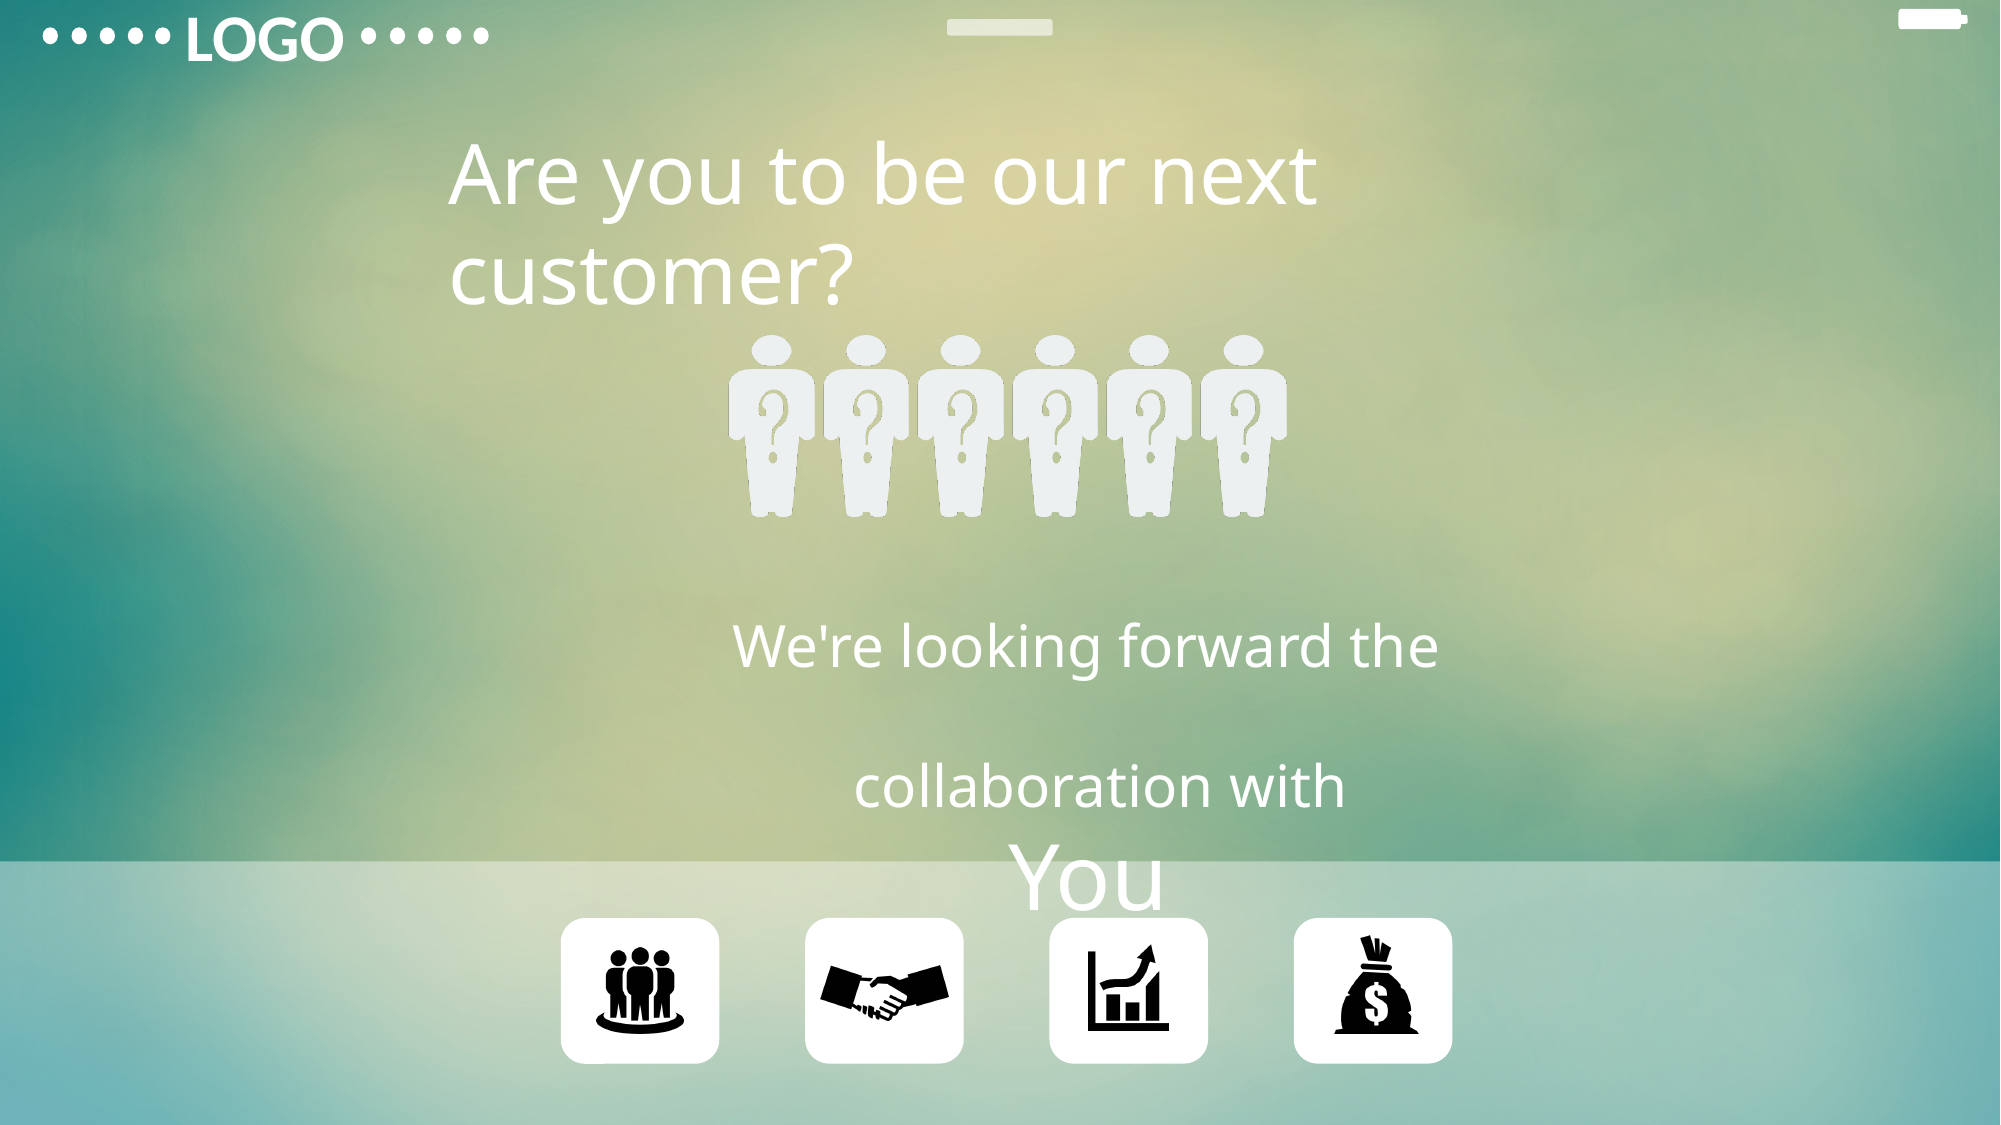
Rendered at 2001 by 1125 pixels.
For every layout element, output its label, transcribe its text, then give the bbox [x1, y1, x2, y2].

text_box LOGO [170, 0, 365, 83]
text_box Are you to be our next customer? [433, 113, 1604, 329]
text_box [1049, 917, 1209, 1064]
text_box We're looking forward the collaboration with You [518, 601, 1568, 937]
text_box [41, 26, 59, 46]
text_box [945, 18, 1054, 37]
text_box [445, 26, 463, 46]
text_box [560, 918, 720, 1064]
text_box [70, 26, 88, 46]
text_box [388, 26, 407, 46]
text_box [126, 26, 145, 46]
text_box [98, 26, 117, 46]
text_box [707, 335, 1308, 517]
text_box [1293, 917, 1453, 1064]
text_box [805, 917, 964, 1064]
picture [0, 0, 2000, 860]
text_box [416, 26, 435, 46]
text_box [1899, 9, 1968, 29]
text_box [472, 26, 490, 46]
text_box [0, 860, 2000, 1125]
text_box [359, 26, 378, 46]
text_box [154, 26, 170, 46]
